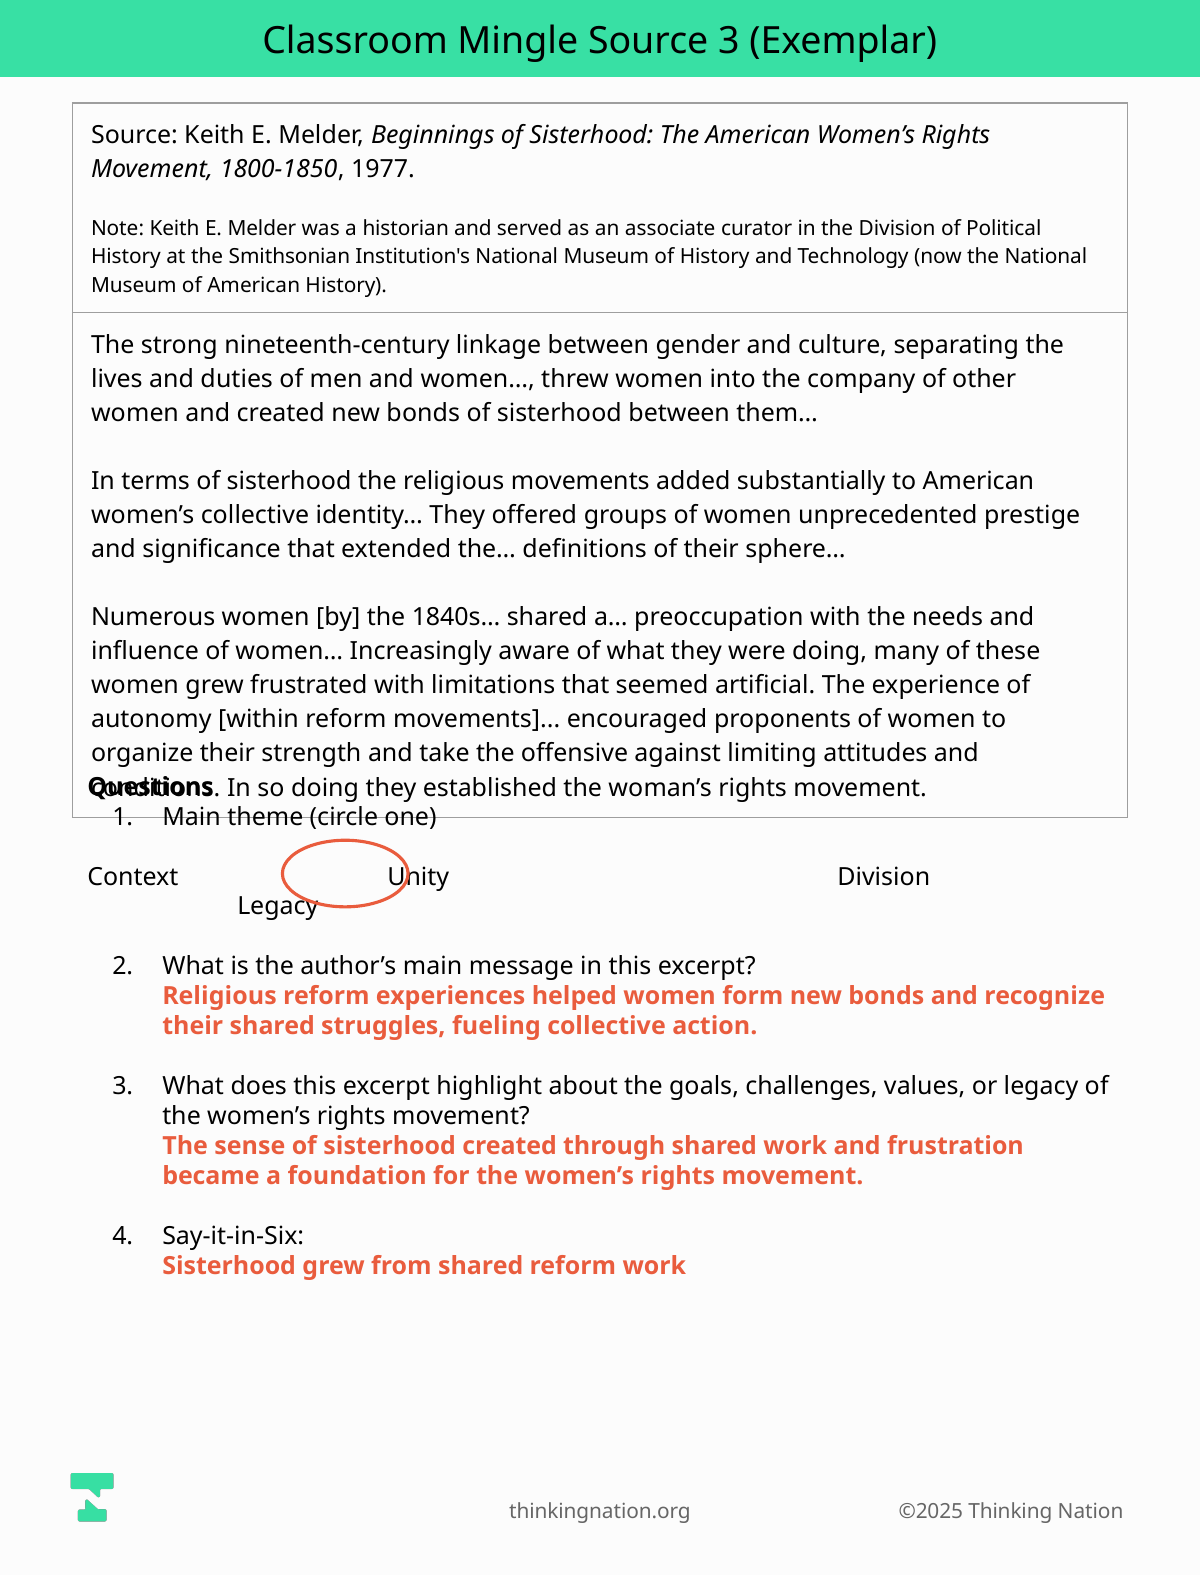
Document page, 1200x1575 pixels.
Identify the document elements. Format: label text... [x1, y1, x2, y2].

table_cell The strong nineteenth-century linkage between gender and culture, separating the lives and duties of men and women…, threw women into the company of other women and created new bonds of sisterhood between them… In terms of sisterhood the religious movements added substantially to American women’s collective identity… They offered groups of women unprecedented prestige and significance that extended the… definitions of their sphere… Numerous women [by] the 1840s… shared a… preoccupation with the needs and influence of women… Increasingly aware of what they were doing, many of these women grew frustrated with limitations that seemed artificial. The experience of autonomy [within reform movements]... encouraged proponents of women to organize their strength and take the offensive against limiting attitudes and conditions. In so doing they established the woman’s rights movement. [73, 313, 1127, 755]
text_box Questions Main theme (circle one) Context Unity Division Legacy What is the author’s main message in this excerpt? Religious reform experiences helped women form new bonds and recognize their shared struggles, fueling collective action. What does this excerpt highlight about the goals, challenges, values, or legacy of the women’s rights movement? The sense of sisterhood created through shared work and frustration became a foundation for the women’s rights movement. Say-it-in-Six: Sisterhood grew from shared reform work [72, 755, 1128, 1287]
table_header Source: Keith E. Melder, Beginnings of Sisterhood: The American Women’s Rights Movement, 1800-1850, 1977. Note: Keith E. Melder was a historian and served as an associate curator in the Division of Political History at the Smithsonian Institution's National Museum of History and Technology (now the National Museum of American History). [73, 104, 1127, 312]
text_box [282, 840, 409, 907]
text_box thinkingnation.org [457, 1483, 742, 1532]
text_box Classroom Mingle Source 3 (Exemplar) [0, 0, 1200, 77]
picture [58, 1463, 126, 1531]
text_box ©2025 Thinking Nation [854, 1483, 1139, 1532]
